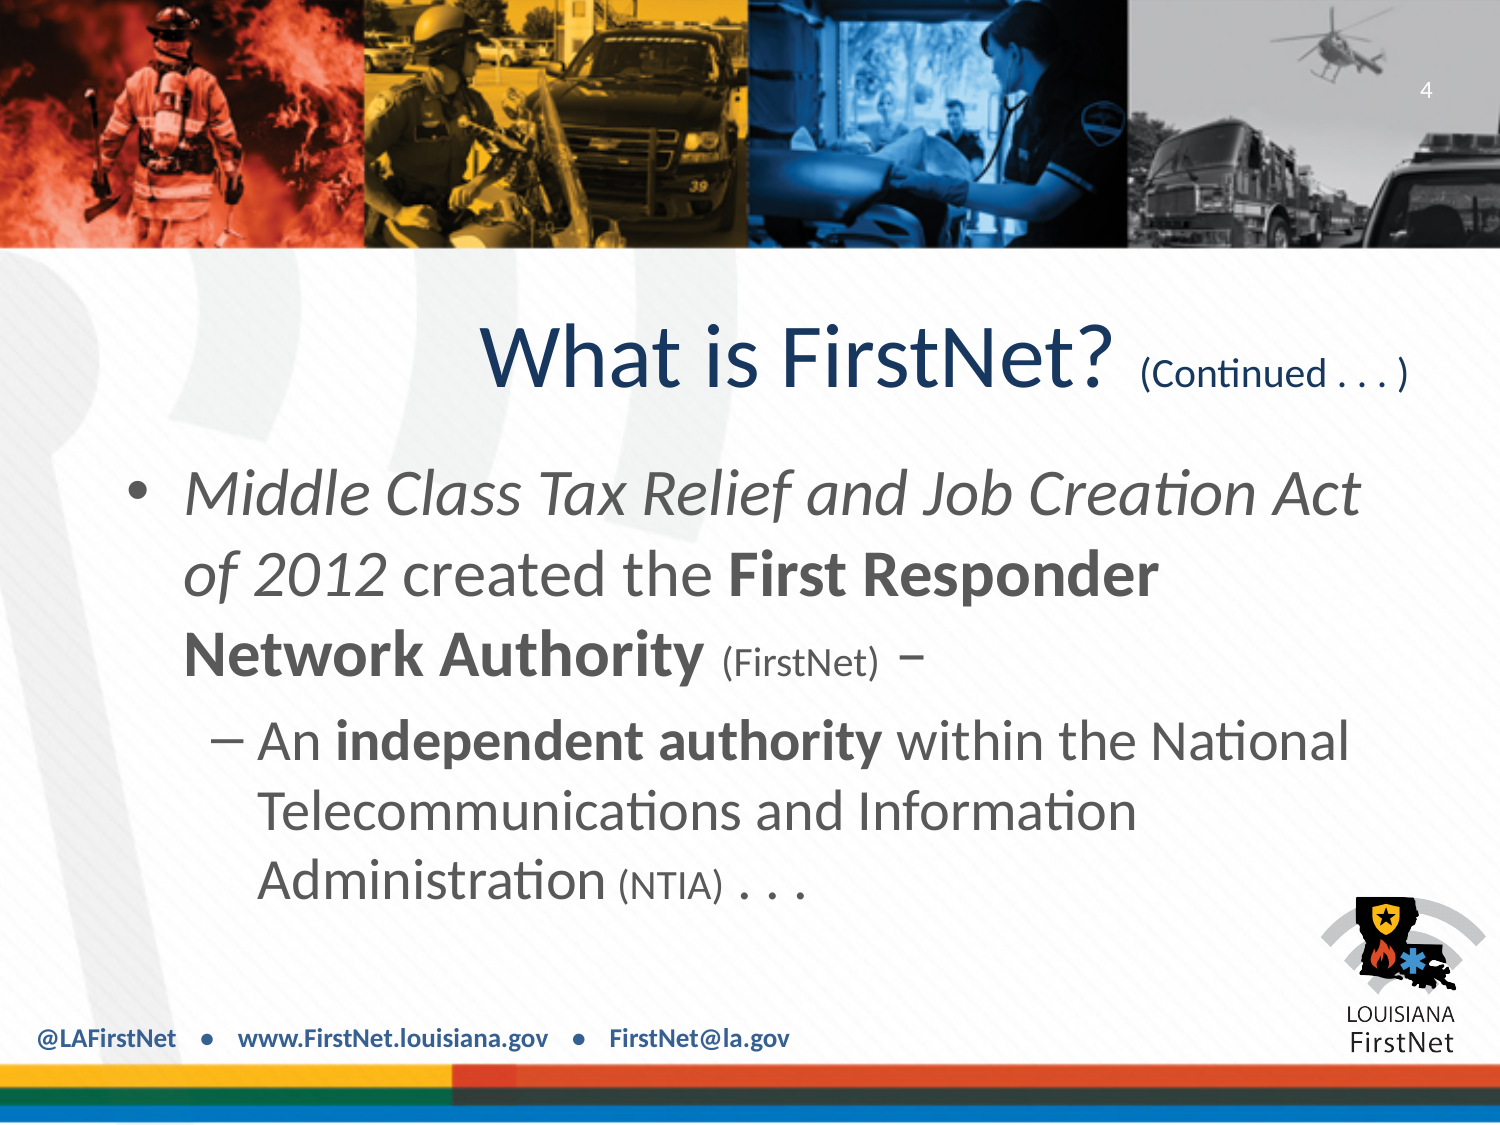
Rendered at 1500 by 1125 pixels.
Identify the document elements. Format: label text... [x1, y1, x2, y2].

list Middle Class Tax Relief and Job Creation Act of 2012 created the First Responder Network Authority (FirstNet) – An independent authority within the National Telecommunications and Information Administration (NTIA) . . . [75, 441, 1425, 981]
title What is FirstNet? (Continued . . . ) [75, 276, 1425, 425]
text_box [168, 450, 1219, 638]
slide_number 4 [1127, 31, 1448, 147]
picture [0, 0, 1500, 1125]
